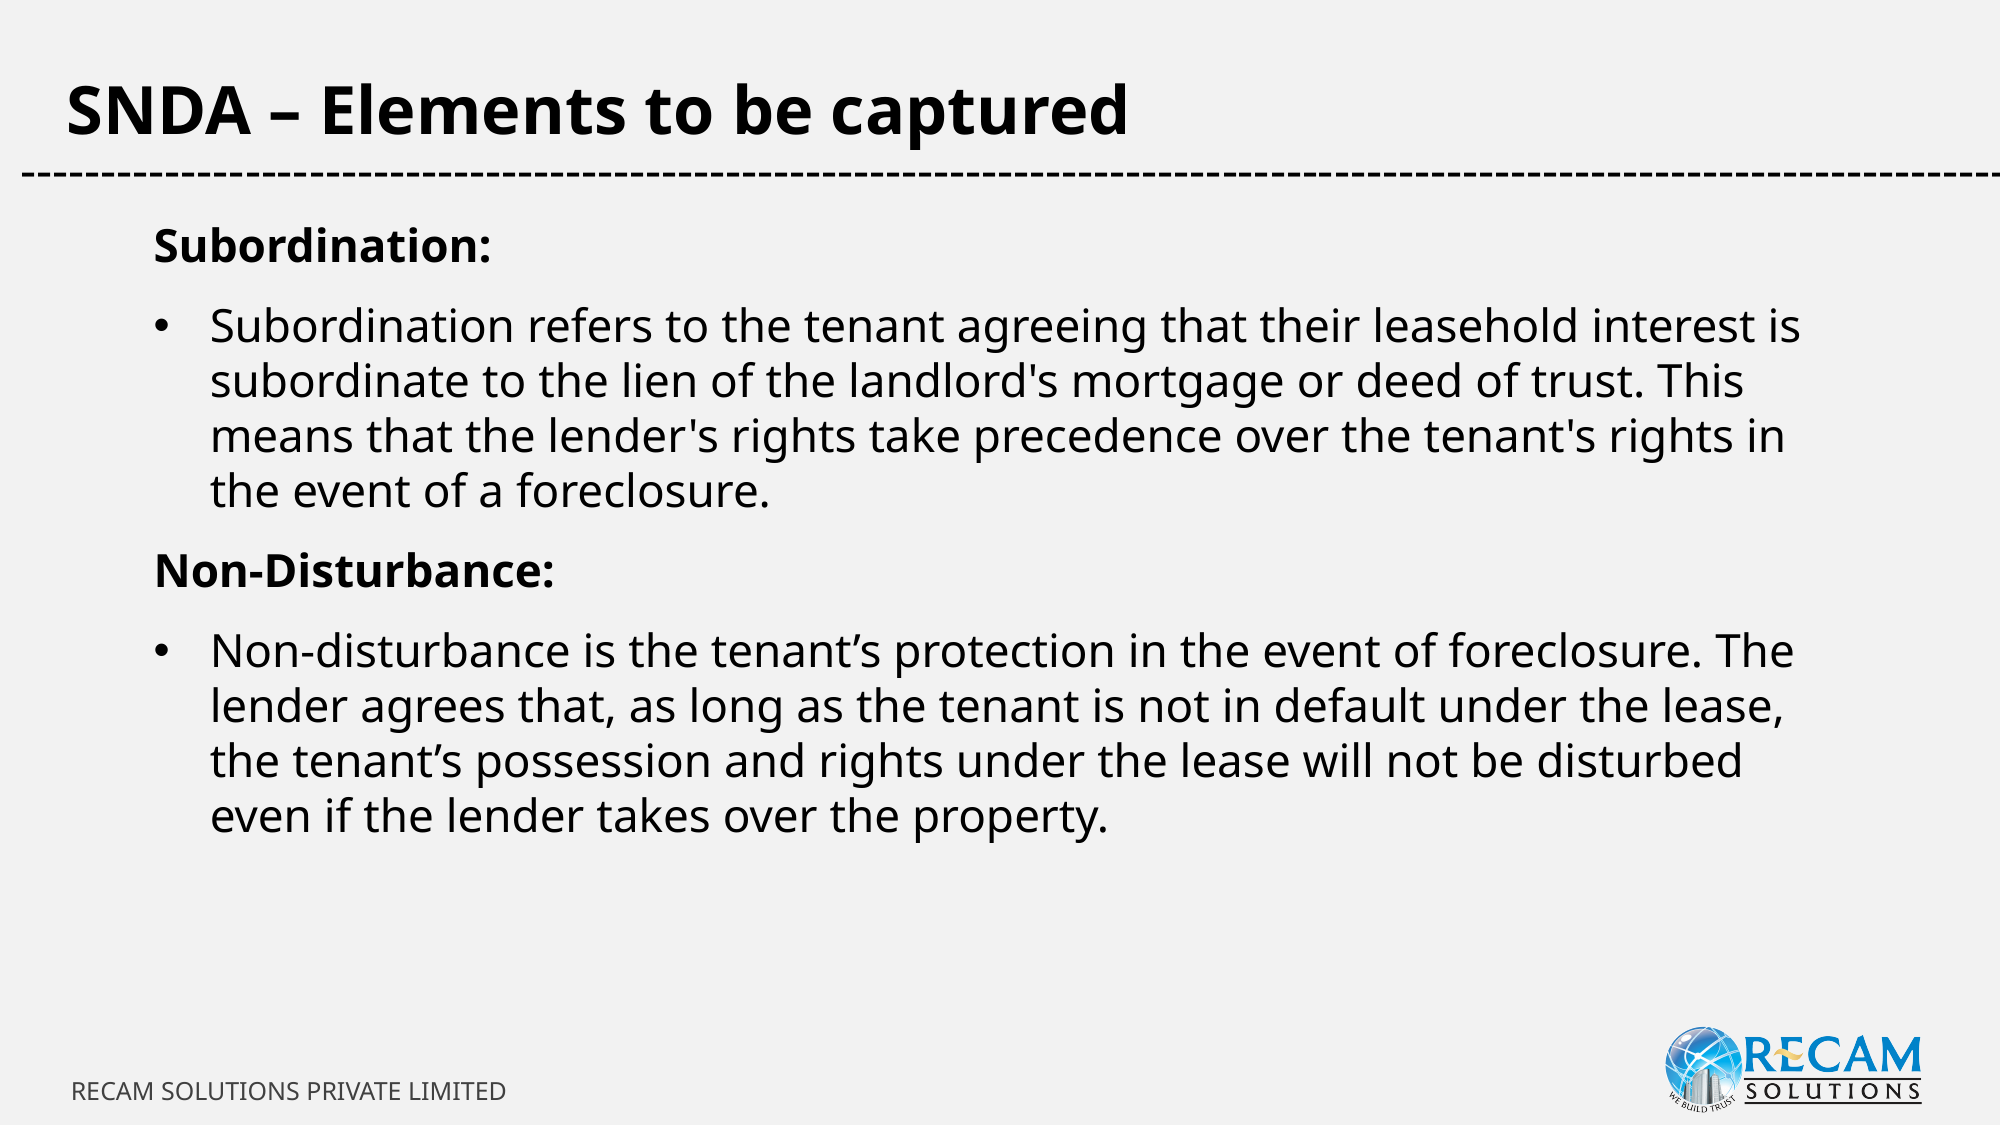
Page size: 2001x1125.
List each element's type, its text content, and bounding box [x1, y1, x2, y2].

text_box Subordination: Subordination refers to the tenant agreeing that their leasehold interest is subordinate to the lien of the landlord's mortgage or deed of trust. This means that the lender's rights take precedence over the tenant's rights in the event of a foreclosure. Non-Disturbance: Non-disturbance is the tenant’s protection in the event of foreclosure. The lender agrees that, as long as the tenant is not in default under the lease, the tenant’s possession and rights under the lease will not be disturbed even if the lender takes over the property. [138, 209, 1842, 850]
text_box SNDA – Elements to be captured [51, 60, 1979, 131]
text_box ----------------------------------------------------------------------------------------------------------------------------- [6, 131, 2000, 207]
picture [1652, 1014, 1935, 1125]
footer RECAM SOLUTIONS PRIVATE LIMITED [70, 1073, 971, 1107]
